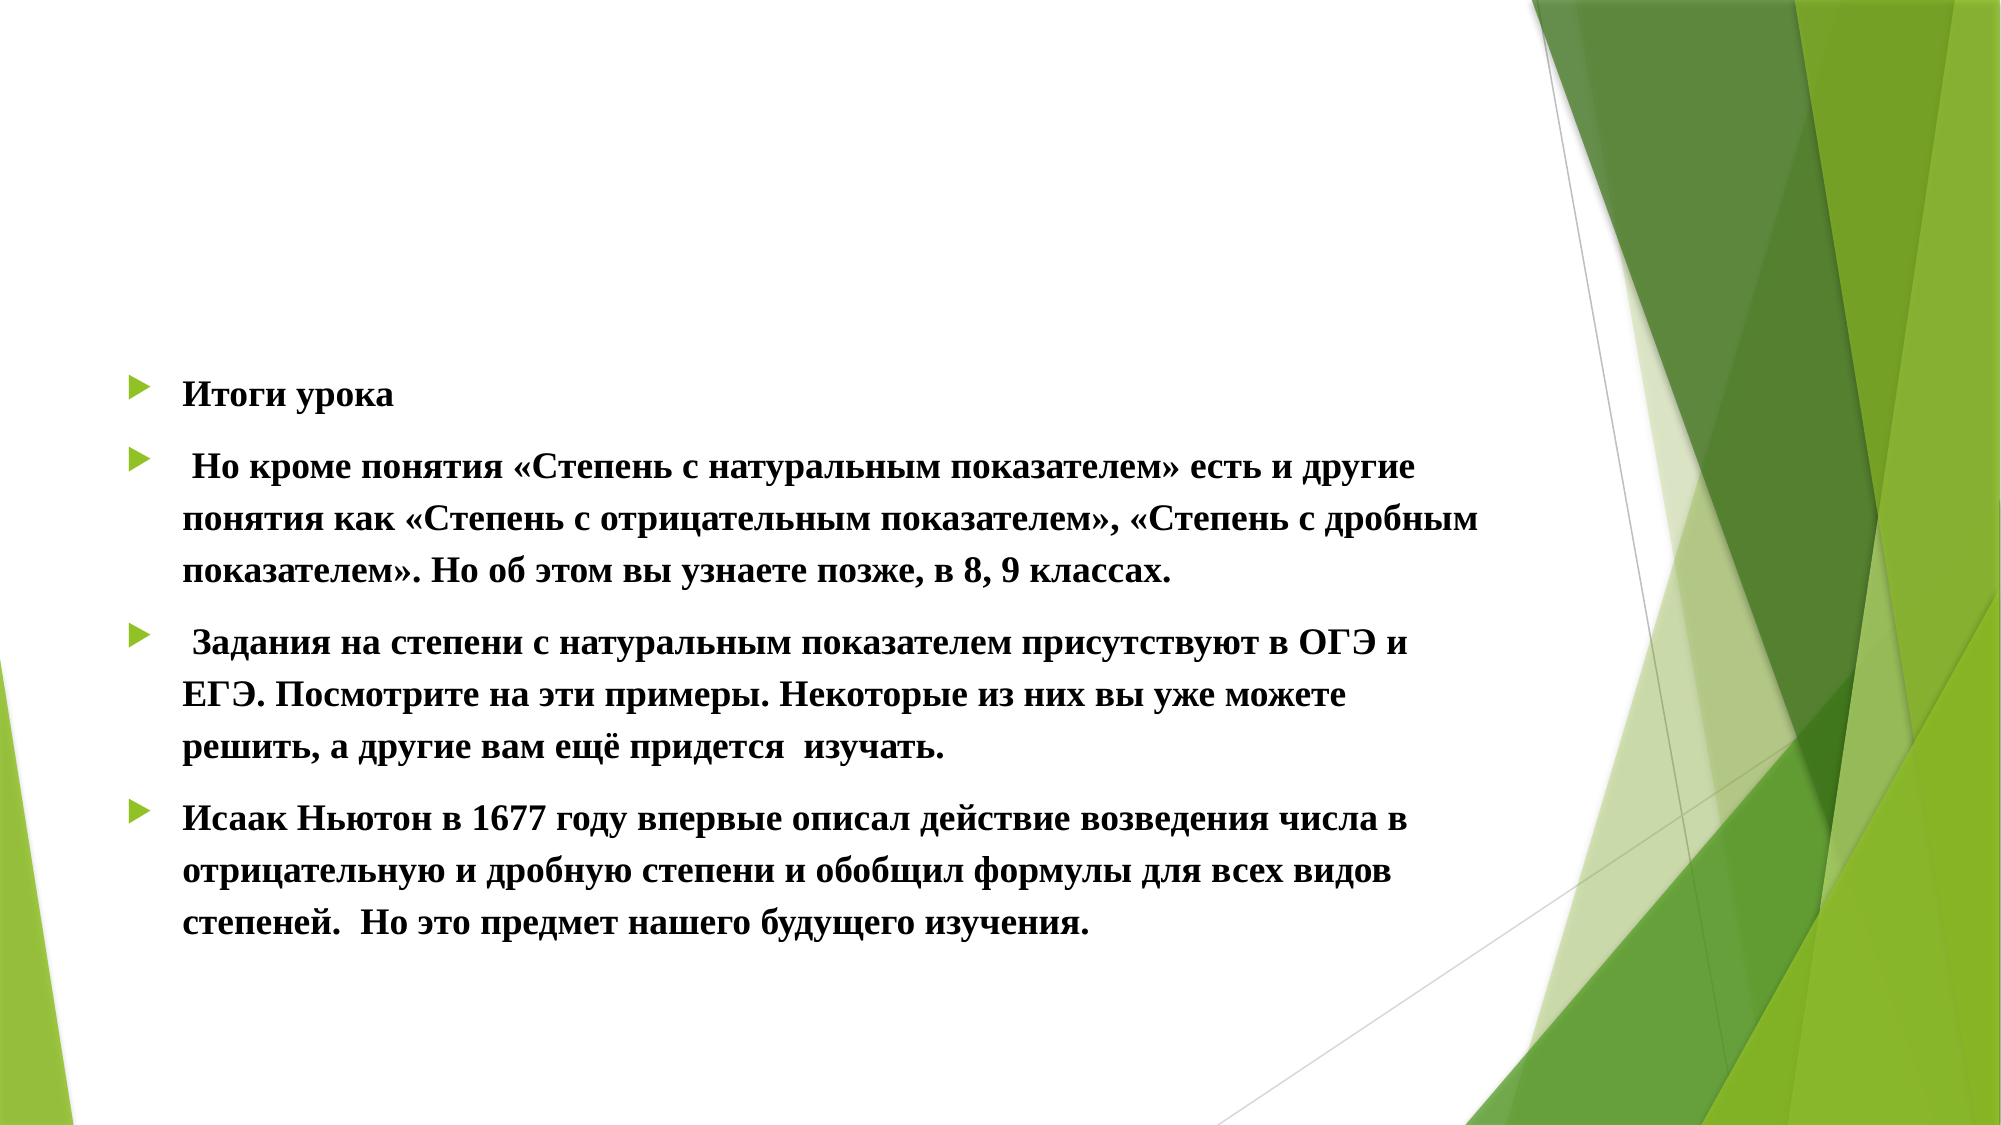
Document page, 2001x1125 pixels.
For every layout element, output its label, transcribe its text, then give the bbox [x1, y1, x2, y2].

list Итоги урока Но кроме понятия «Степень с натуральным показателем» есть и другие понятия как «Степень с отрицательным показателем», «Степень с дробным показателем». Но об этом вы узнаете позже, в 8, 9 классах. Задания на степени с натуральным показателем присутствуют в ОГЭ и ЕГЭ. Посмотрите на эти примеры. Некоторые из них вы уже можете решить, а другие вам ещё придется изучать. Исаак Ньютон в 1677 году впервые описал действие возведения числа в отрицательную и дробную степени и обобщил формулы для всех видов степеней. Но это предмет нашего будущего изучения. [111, 354, 1522, 992]
